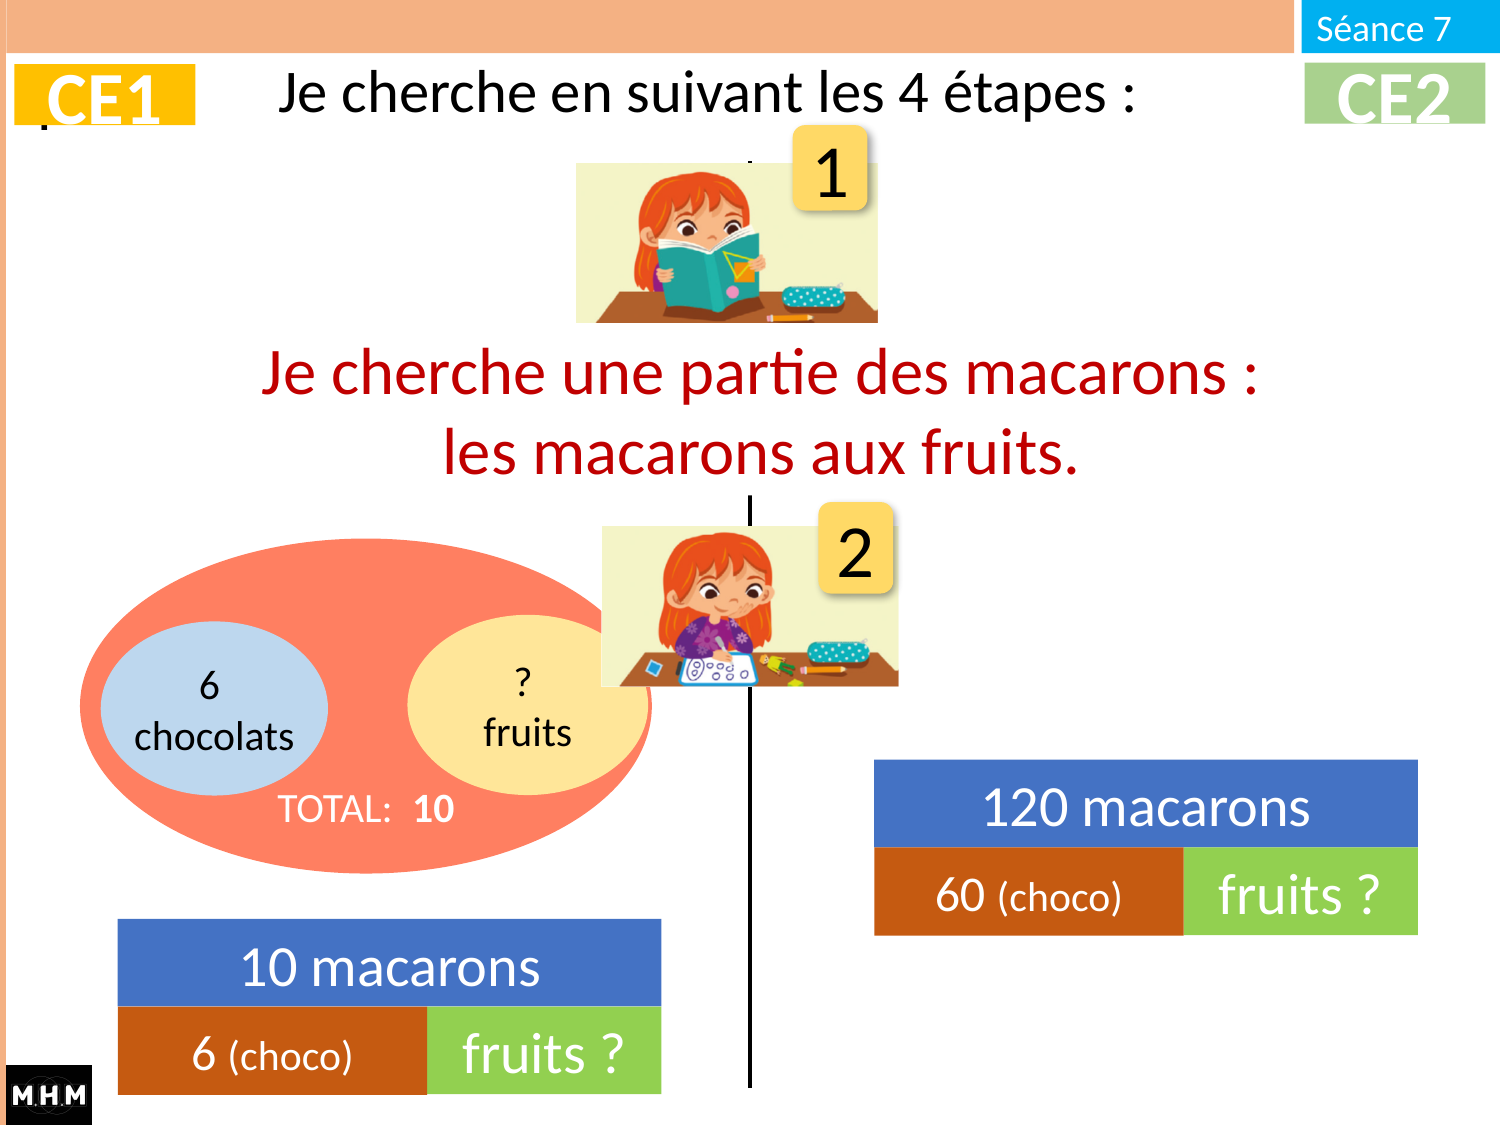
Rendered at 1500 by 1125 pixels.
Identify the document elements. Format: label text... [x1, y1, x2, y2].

picture [601, 526, 899, 687]
text_box 6 (choco) [117, 1006, 428, 1096]
picture [6, 1065, 92, 1125]
title Je cherche en suivant les 4 étapes : [263, 7, 1500, 133]
text_box 6 chocolats [99, 620, 330, 797]
text_box 60 (choco) [873, 846, 1185, 937]
text_box Je cherche une partie des macarons : les macarons aux fruits. [105, 320, 749, 496]
text_box Je cherche une partie des macarons : les macarons aux fruits. [751, 320, 1419, 496]
text_box CE2 [1303, 62, 1487, 125]
text_box fruits ? [1185, 846, 1419, 936]
text_box TOTAL: 10 [78, 537, 653, 875]
text_box 10 macarons [117, 918, 662, 1006]
text_box 2 [817, 501, 895, 526]
text_box 1 [791, 124, 869, 163]
picture [575, 163, 885, 323]
text_box 120 macarons [873, 759, 1419, 846]
text_box CE1 [13, 63, 196, 126]
text_box ? fruits [406, 613, 650, 797]
text_box fruits ? [428, 1006, 663, 1095]
